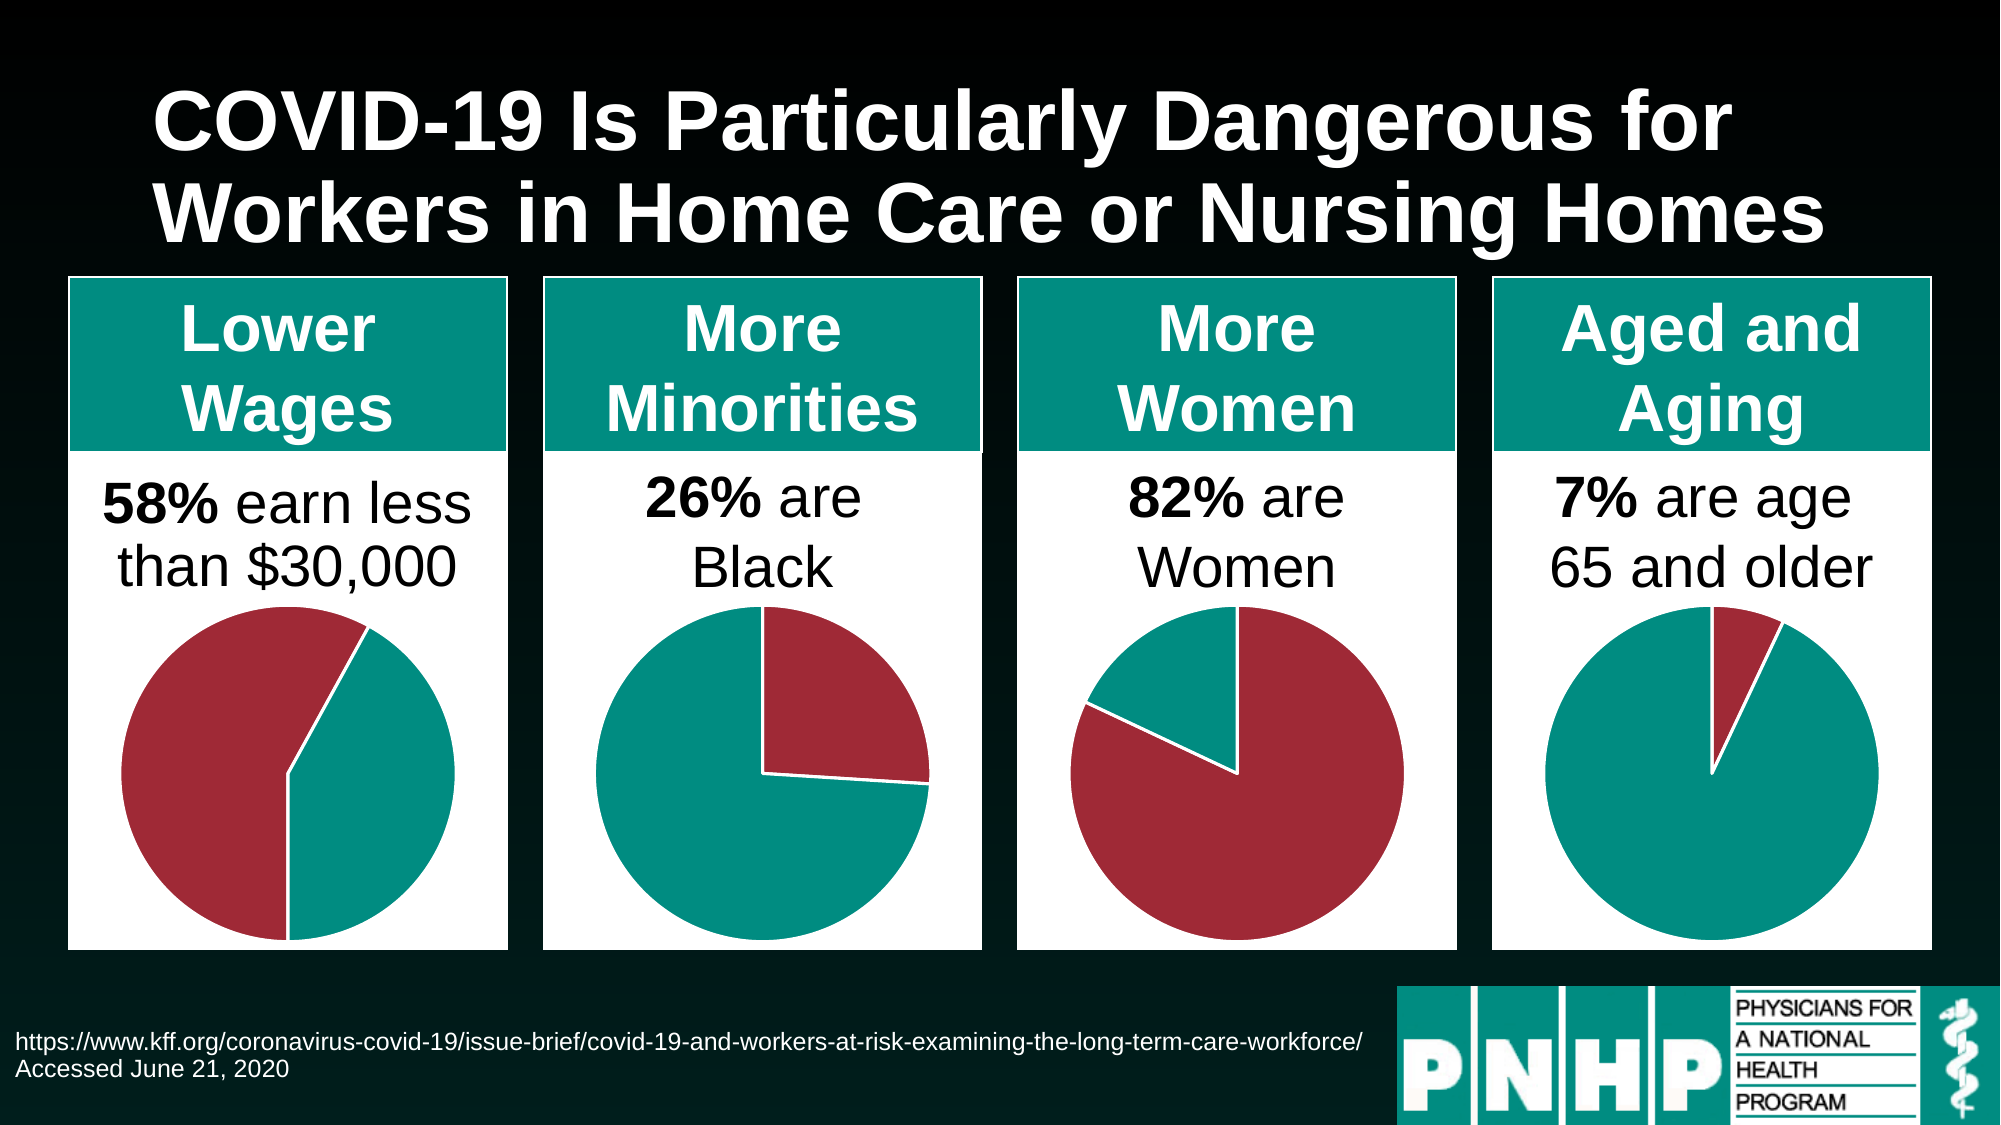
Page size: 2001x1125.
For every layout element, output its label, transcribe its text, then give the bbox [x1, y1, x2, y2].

text_box More Women [1017, 276, 1457, 453]
chart [1051, 598, 1424, 949]
text_box 26% are Black [543, 453, 982, 950]
text_box Aged and Aging [1492, 276, 1932, 451]
chart [1526, 598, 1898, 949]
text_box 82% are Women [1017, 453, 1457, 950]
text_box More Minorities [543, 276, 983, 453]
chart [102, 598, 474, 949]
title COVID-19 Is Particularly Dangerous for Workers in Home Care or Nursing Homes [137, 59, 1863, 278]
picture [1398, 986, 2000, 1125]
text_box Lower Wages [68, 276, 508, 453]
list https://www.kff.org/coronavirus-covid-19/issue-brief/covid-19-and-workers-at-risk-examining-the-long-term-care-workforce/ Accessed June 21, 2020 [0, 986, 1398, 1125]
text_box 7% are age 65 and older [1492, 451, 1932, 950]
text_box 58% earn less than $30,000 [68, 453, 508, 950]
chart [576, 598, 949, 949]
